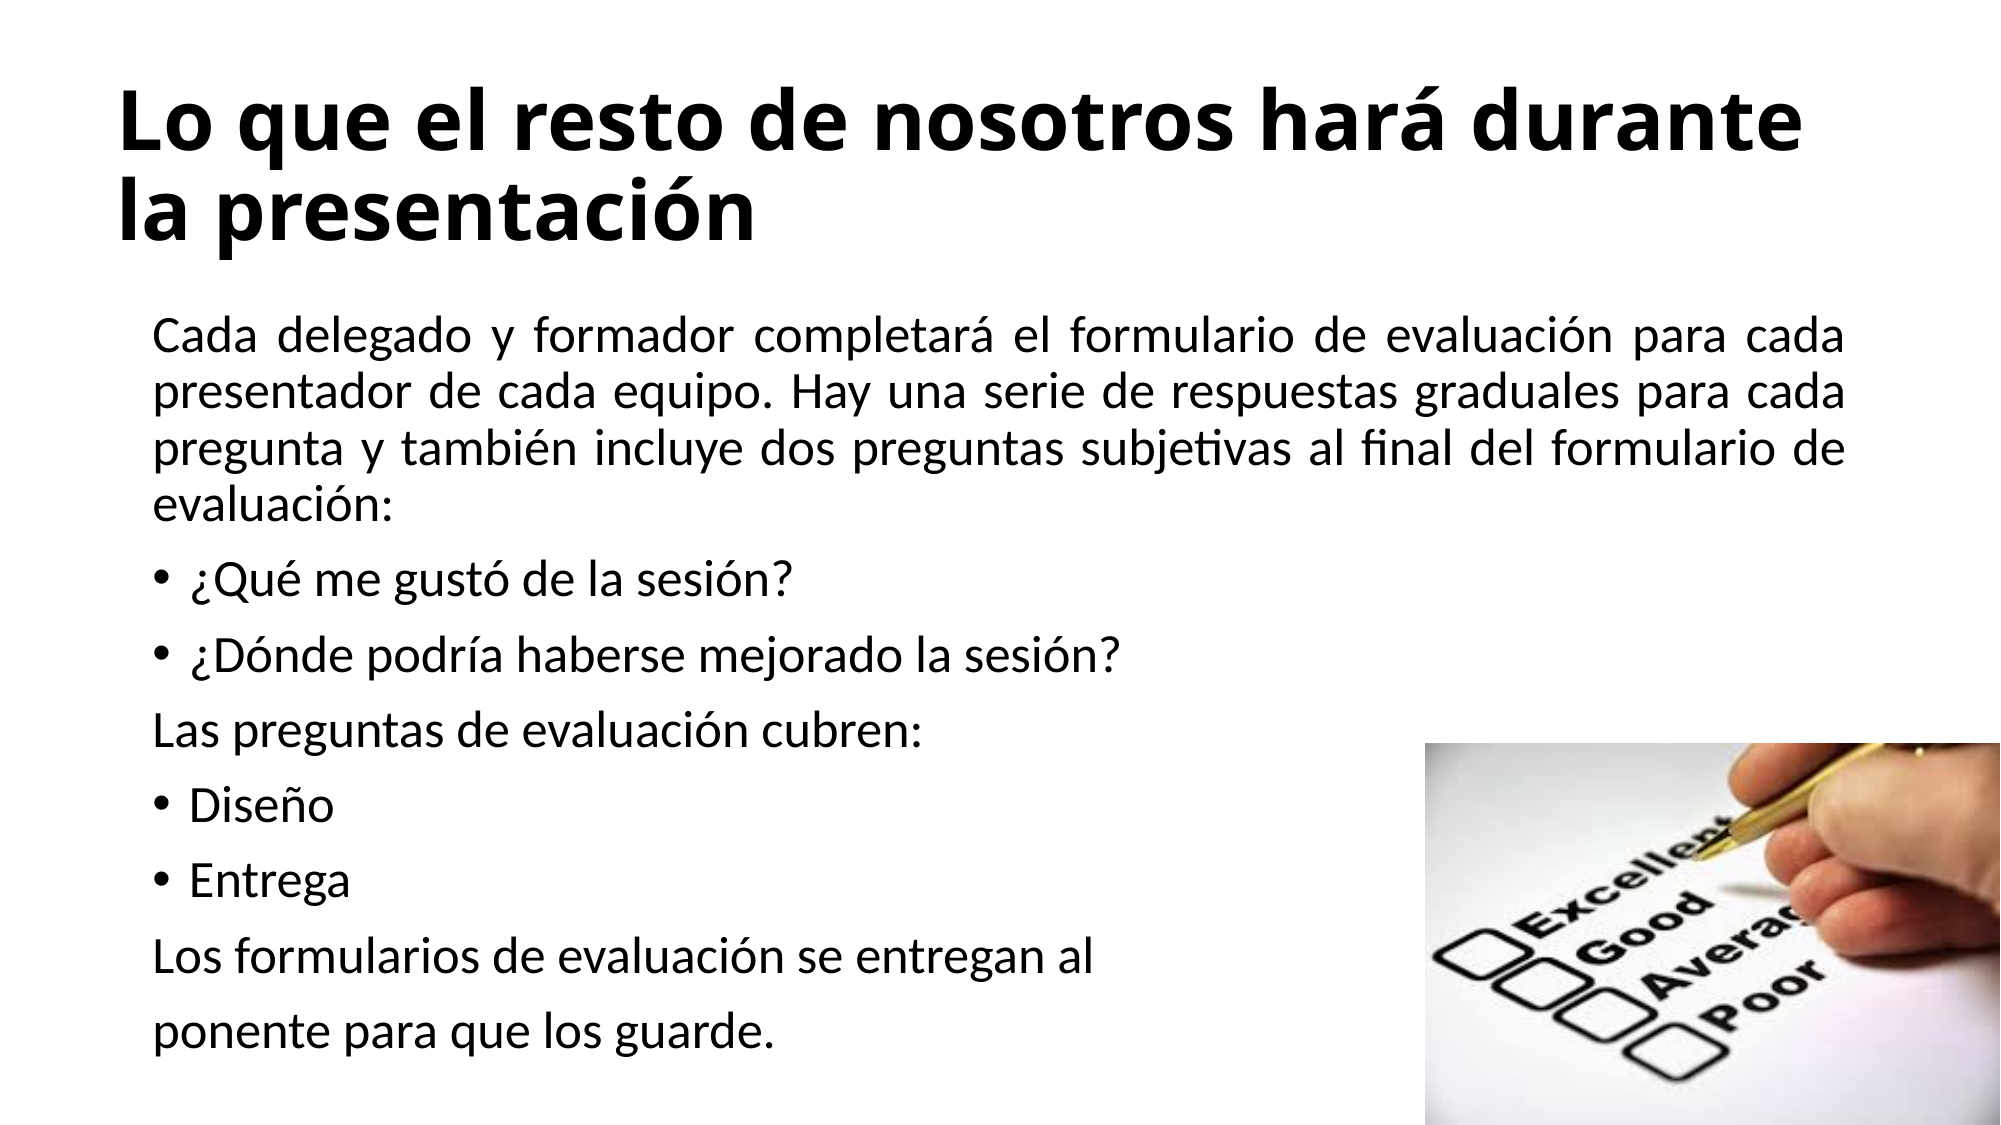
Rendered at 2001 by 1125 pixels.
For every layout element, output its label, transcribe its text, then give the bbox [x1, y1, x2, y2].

picture [1424, 743, 2000, 1125]
list Cada delegado y formador completará el formulario de evaluación para cada presentador de cada equipo. Hay una serie de respuestas graduales para cada pregunta y también incluye dos preguntas subjetivas al final del formulario de evaluación: ¿Qué me gustó de la sesión? ¿Dónde podría haberse mejorado la sesión? Las preguntas de evaluación cubren: Diseño Entrega Los formularios de evaluación se entregan al ponente para que los guarde. [137, 299, 1863, 1074]
title Lo que el resto de nosotros hará durante la presentación [101, 59, 1899, 278]
